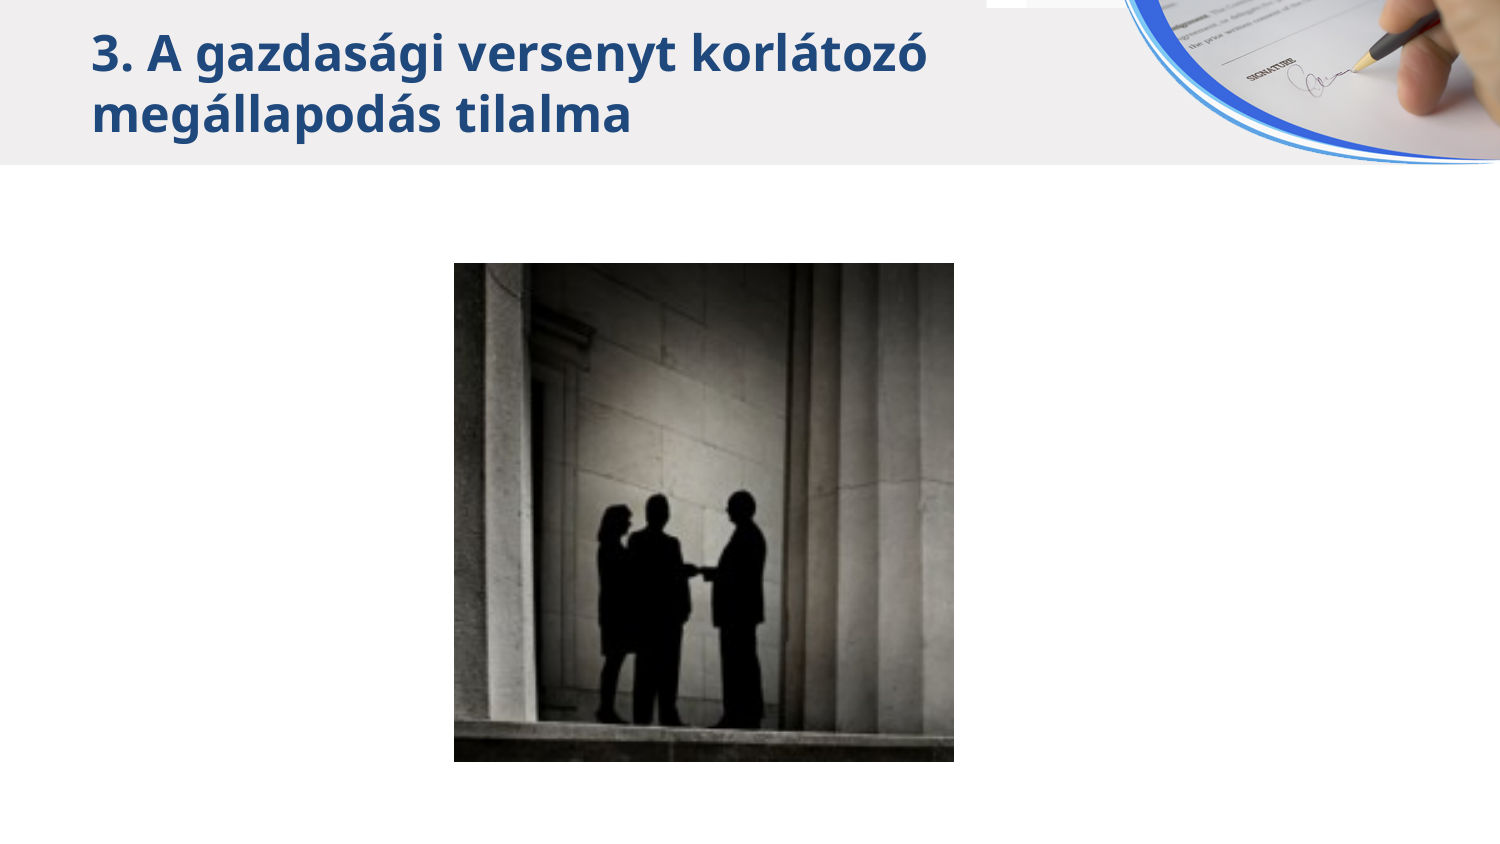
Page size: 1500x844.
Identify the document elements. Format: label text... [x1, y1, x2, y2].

list [53, 173, 1353, 741]
list 3. A gazdasági versenyt korlátozó megállapodás tilalma [76, 13, 1500, 151]
picture [0, 0, 1500, 844]
